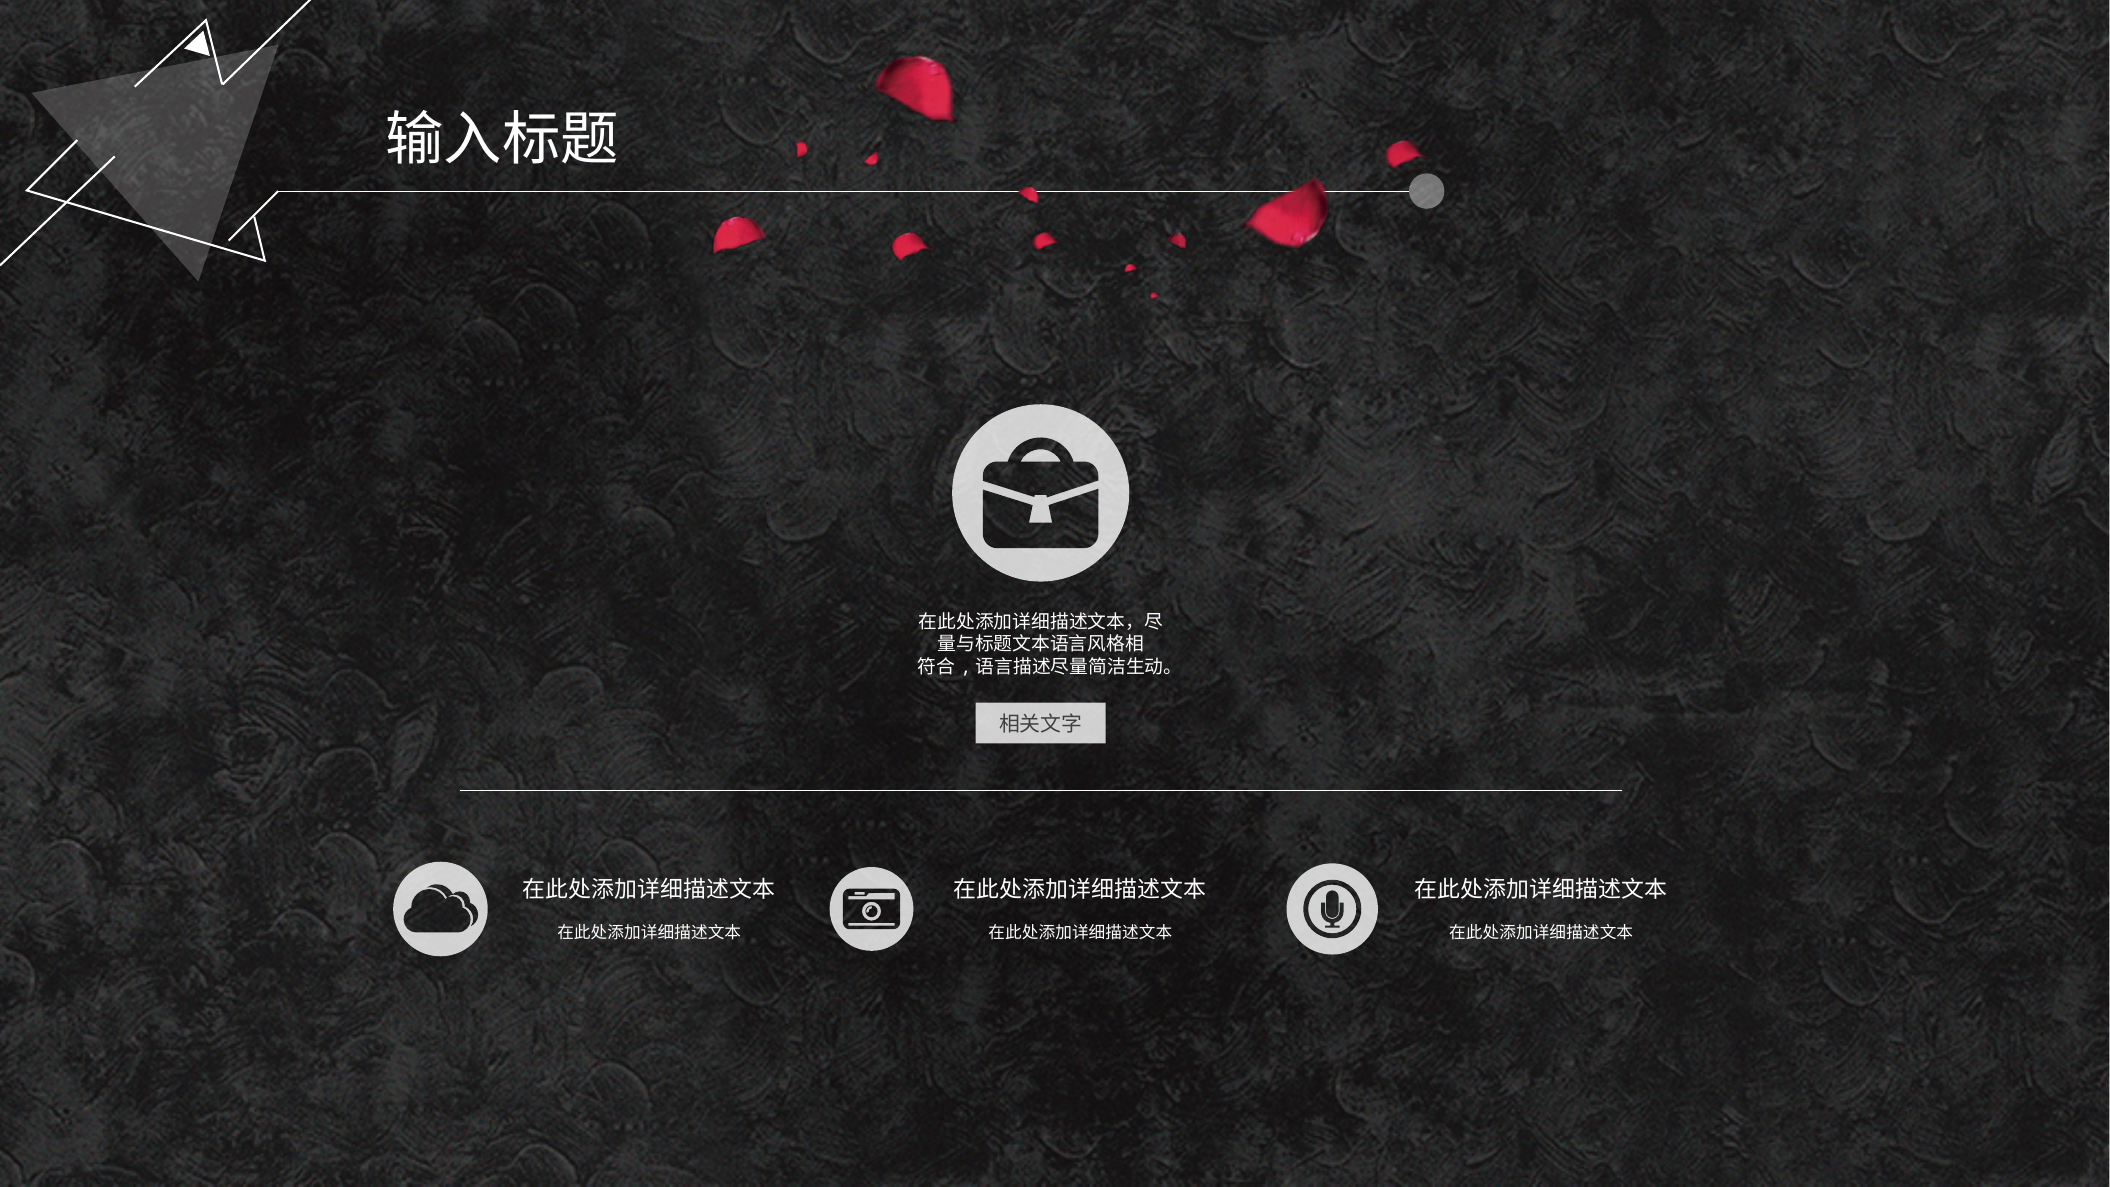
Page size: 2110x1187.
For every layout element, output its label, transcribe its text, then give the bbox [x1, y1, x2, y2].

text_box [829, 866, 914, 951]
text_box 在此处添加详细描述文本 在此处添加详细描述文本 [914, 869, 1261, 948]
picture [0, 0, 2110, 1187]
text_box 相关文字 [975, 702, 1106, 744]
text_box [393, 861, 488, 957]
text_box 在此处添加详细描述文本，尽量与标题文本语言风格相 符合,语言描述尽量简洁生动。 [898, 602, 1183, 685]
text_box 在此处添加详细描述文本 在此处添加详细描述文本 [1378, 869, 1722, 948]
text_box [952, 404, 1130, 582]
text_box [0, 0, 1500, 357]
text_box 在此处添加详细描述文本 在此处添加详细描述文本 [488, 869, 829, 948]
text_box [1286, 863, 1378, 955]
